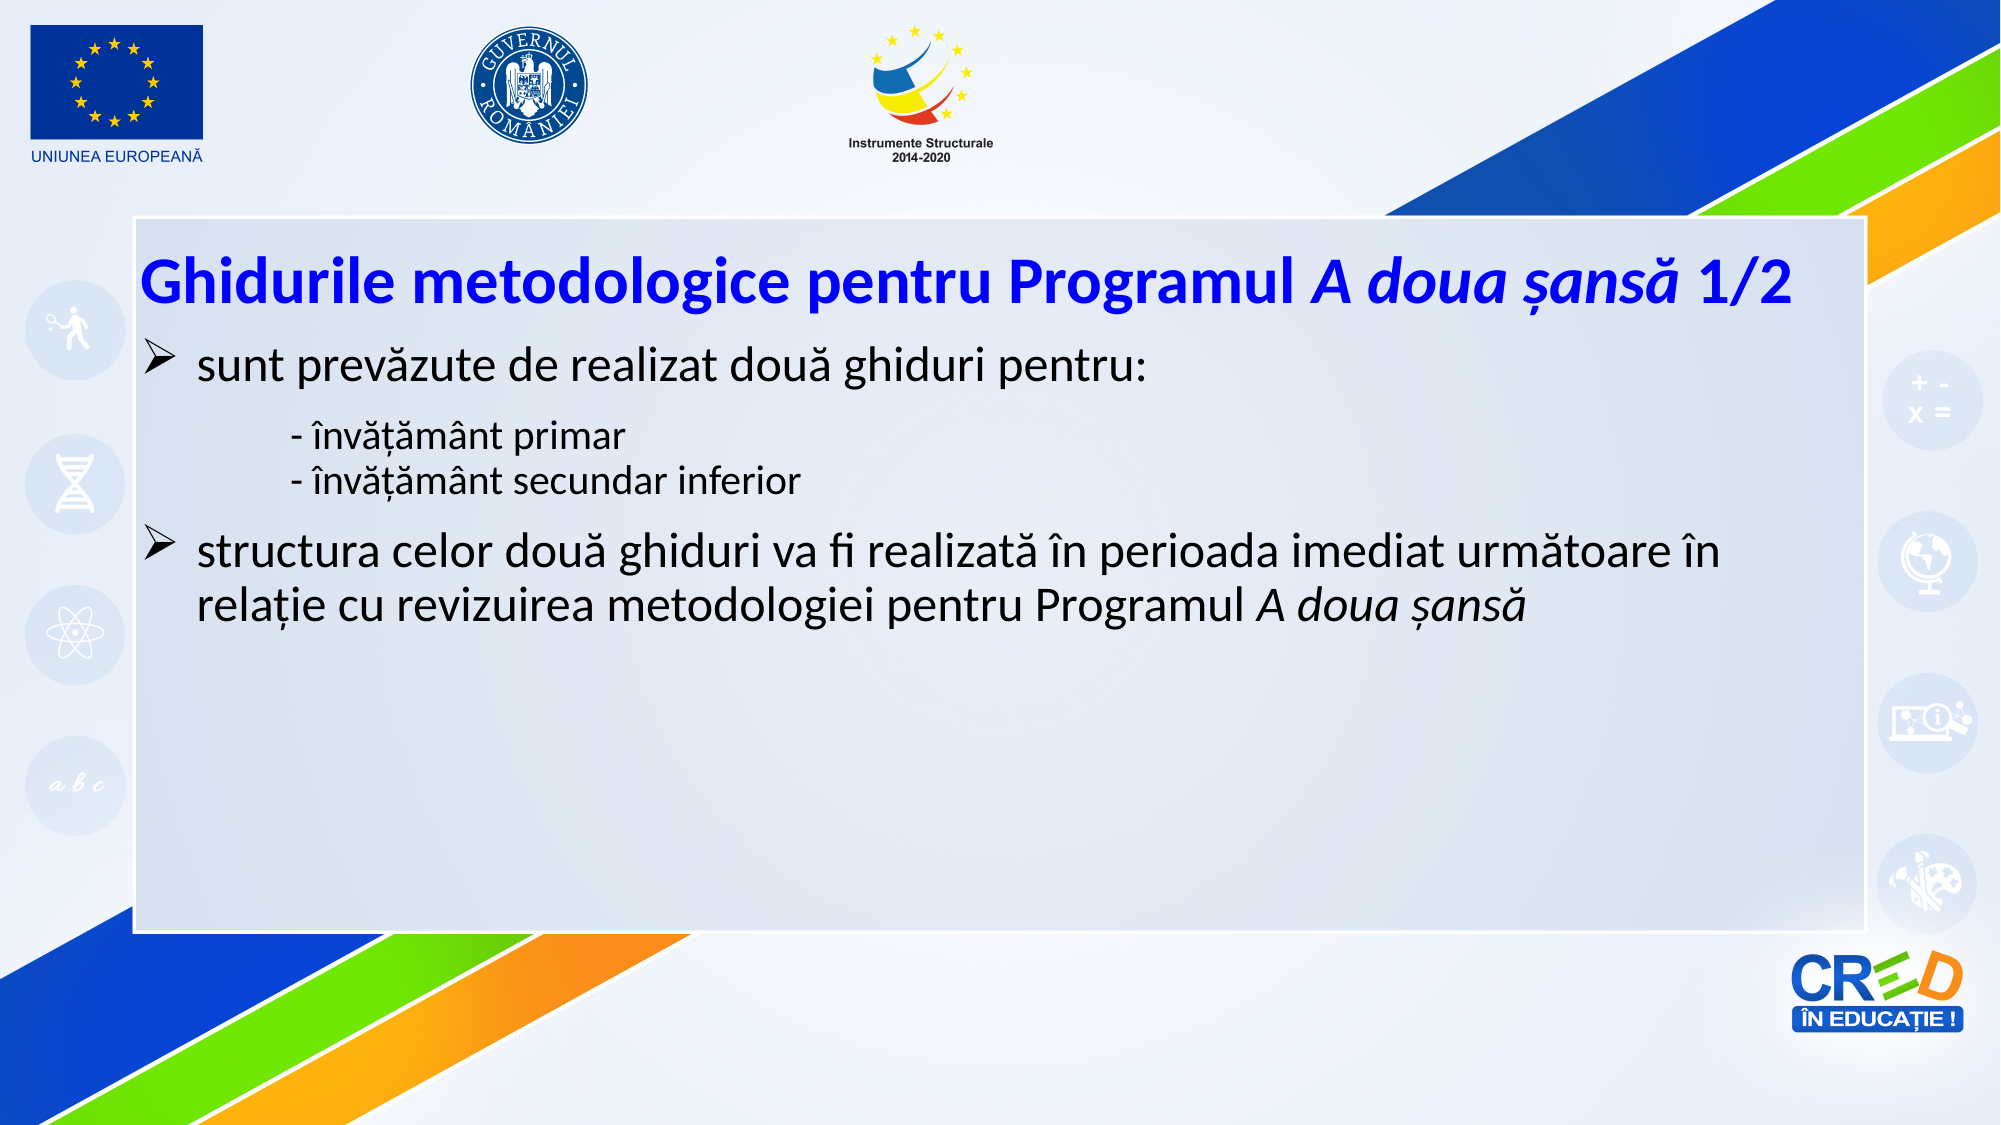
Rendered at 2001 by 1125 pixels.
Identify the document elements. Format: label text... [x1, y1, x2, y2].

list Ghidurile metodologice pentru Programul A doua șansă 1/2 sunt prevăzute de realizat două ghiduri pentru: - învățământ primar - învățământ secundar inferior structura celor două ghiduri va fi realizată în perioada imediat următoare în relație cu revizuirea metodologiei pentru Programul A doua șansă [125, 237, 1851, 741]
picture [0, 0, 2001, 1125]
